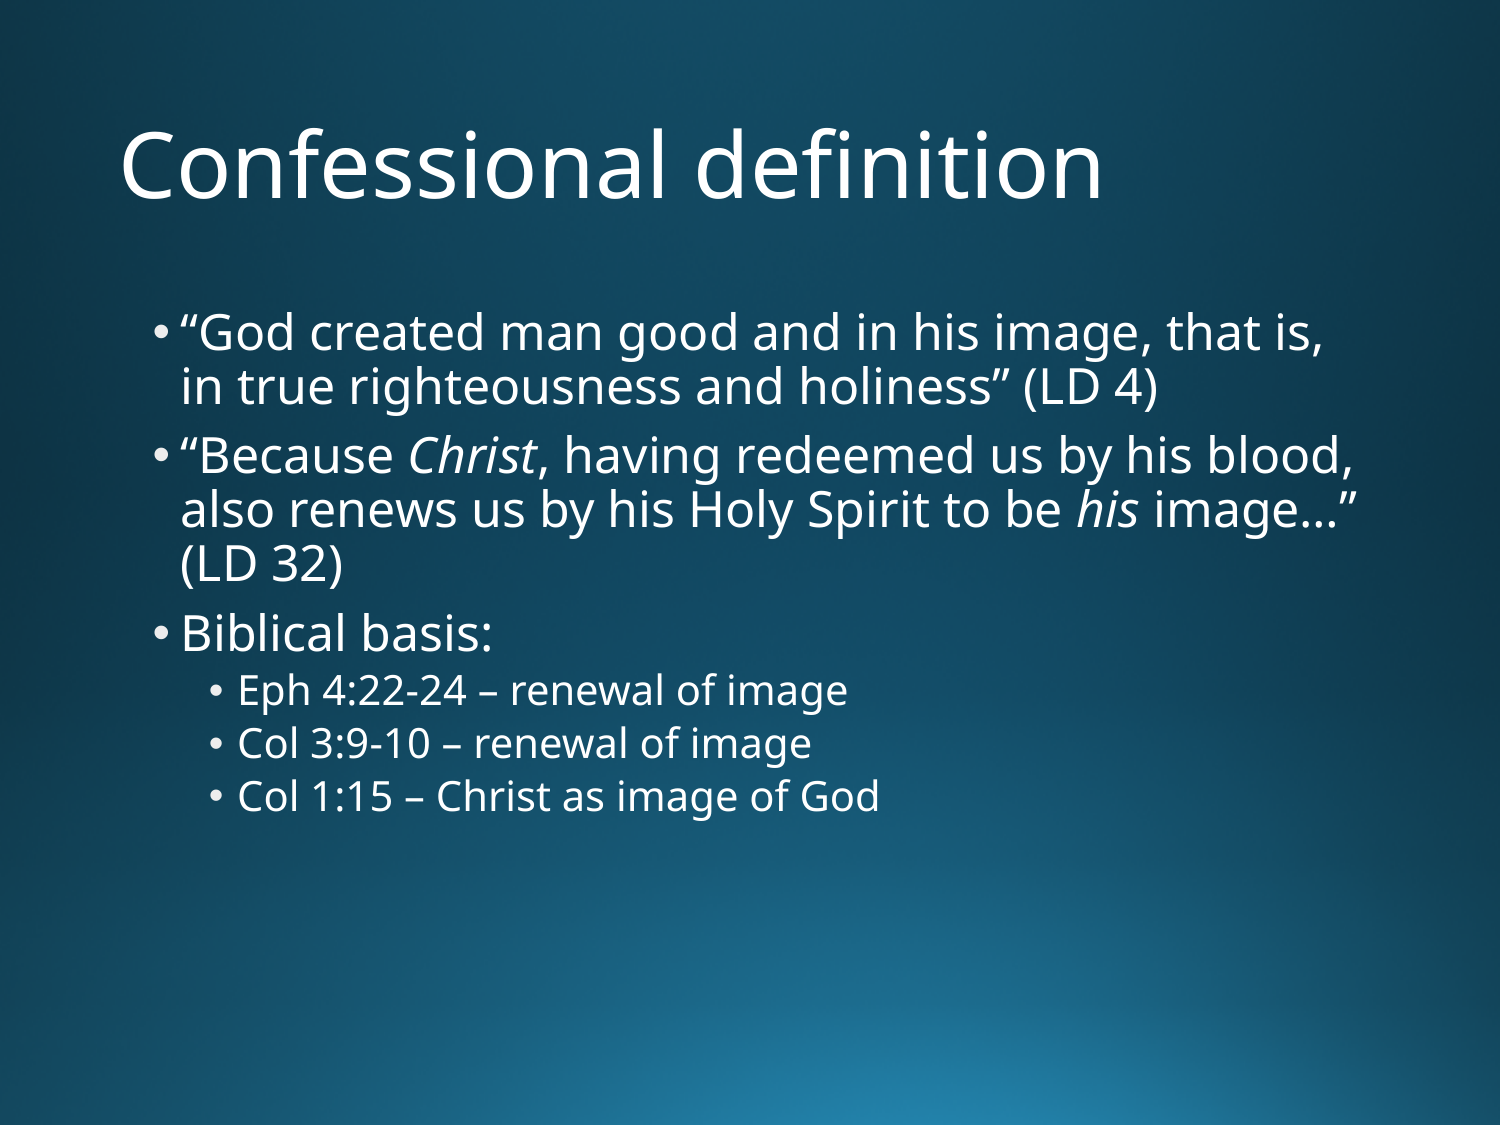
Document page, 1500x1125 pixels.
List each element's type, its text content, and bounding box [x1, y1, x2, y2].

title Confessional definition [103, 59, 1397, 278]
list “God created man good and in his image, that is, in true righteousness and holiness” (LD 4) “Because Christ, having redeemed us by his blood, also renews us by his Holy Spirit to be his image…” (LD 32) Biblical basis: Eph 4:22-24 – renewal of image Col 3:9-10 – renewal of image Col 1:15 – Christ as image of God [137, 299, 1397, 1014]
picture [0, 0, 1500, 1125]
